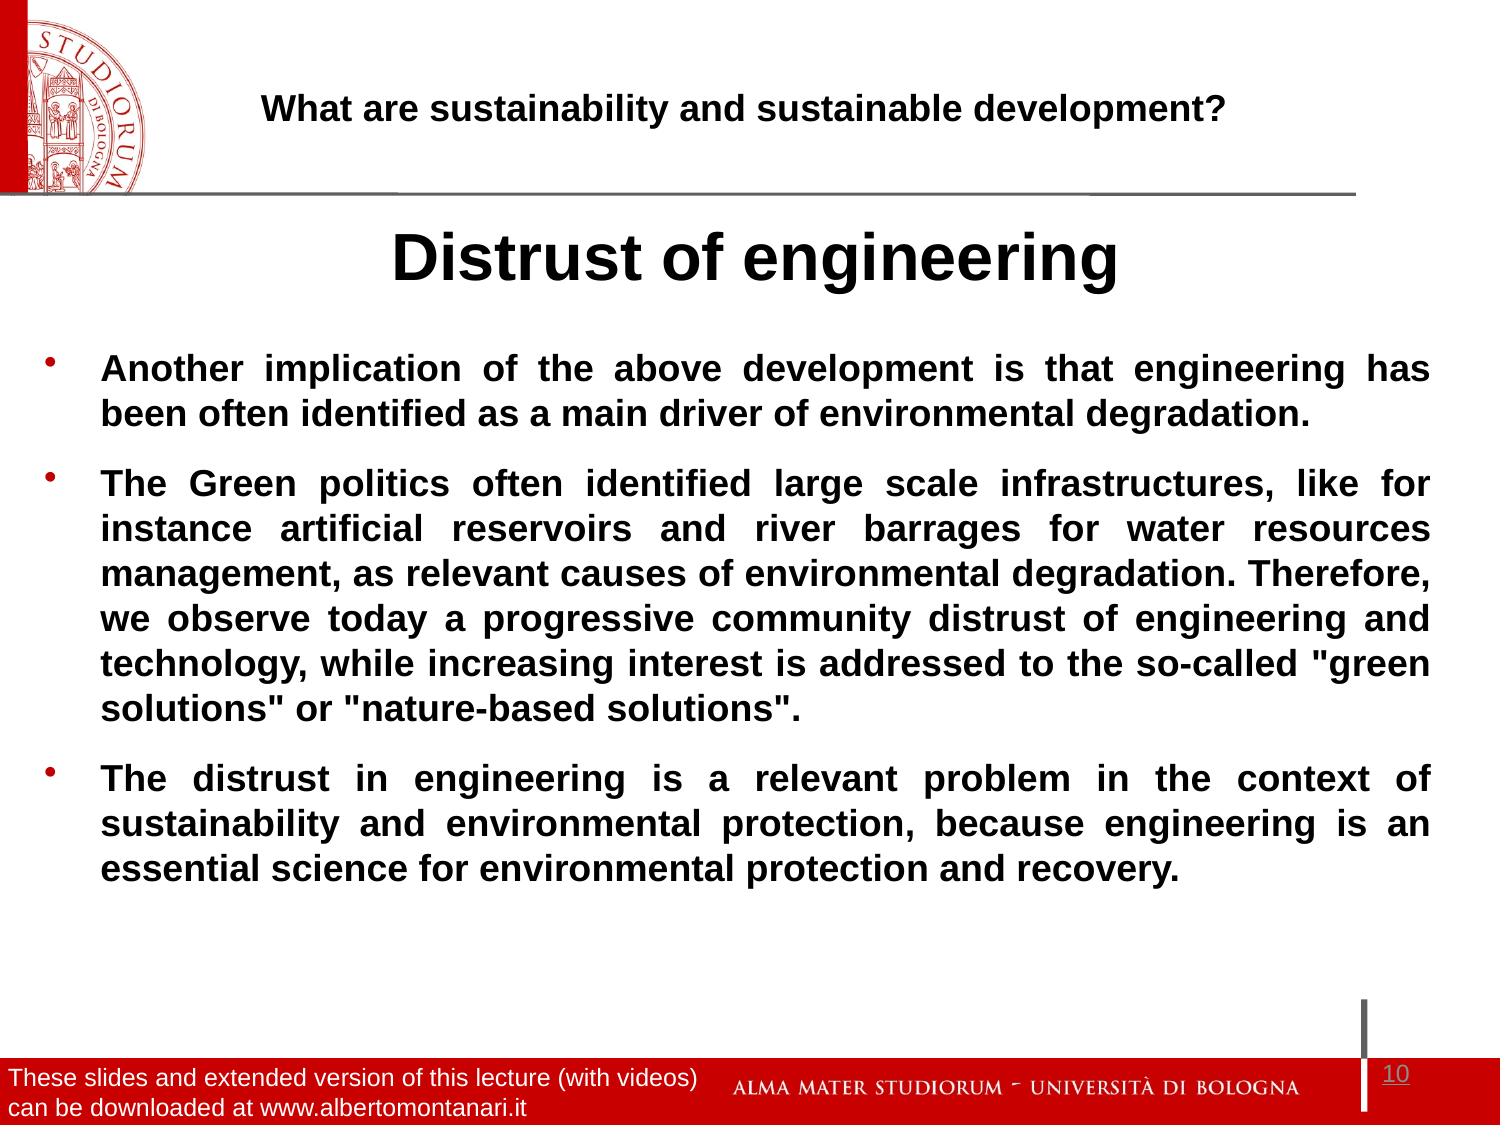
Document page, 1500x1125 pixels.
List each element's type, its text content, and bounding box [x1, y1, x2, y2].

text_box Distrust of engineering [35, 206, 1477, 302]
picture [0, 1058, 1500, 1125]
list Another implication of the above development is that engineering has been often identified as a main driver of environmental degradation. The Green politics often identified large scale infrastructures, like for instance artificial reservoirs and river barrages for water resources management, as relevant causes of environmental degradation. Therefore, we observe today a progressive community distrust of engineering and technology, while increasing interest is addressed to the so-called "green solutions" or "nature-based solutions". The distrust in engineering is a relevant problem in the context of sustainability and environmental protection, because engineering is an essential science for environmental protection and recovery. [29, 336, 1447, 990]
picture [28, 16, 151, 192]
slide_number 10 [1074, 1042, 1425, 1103]
